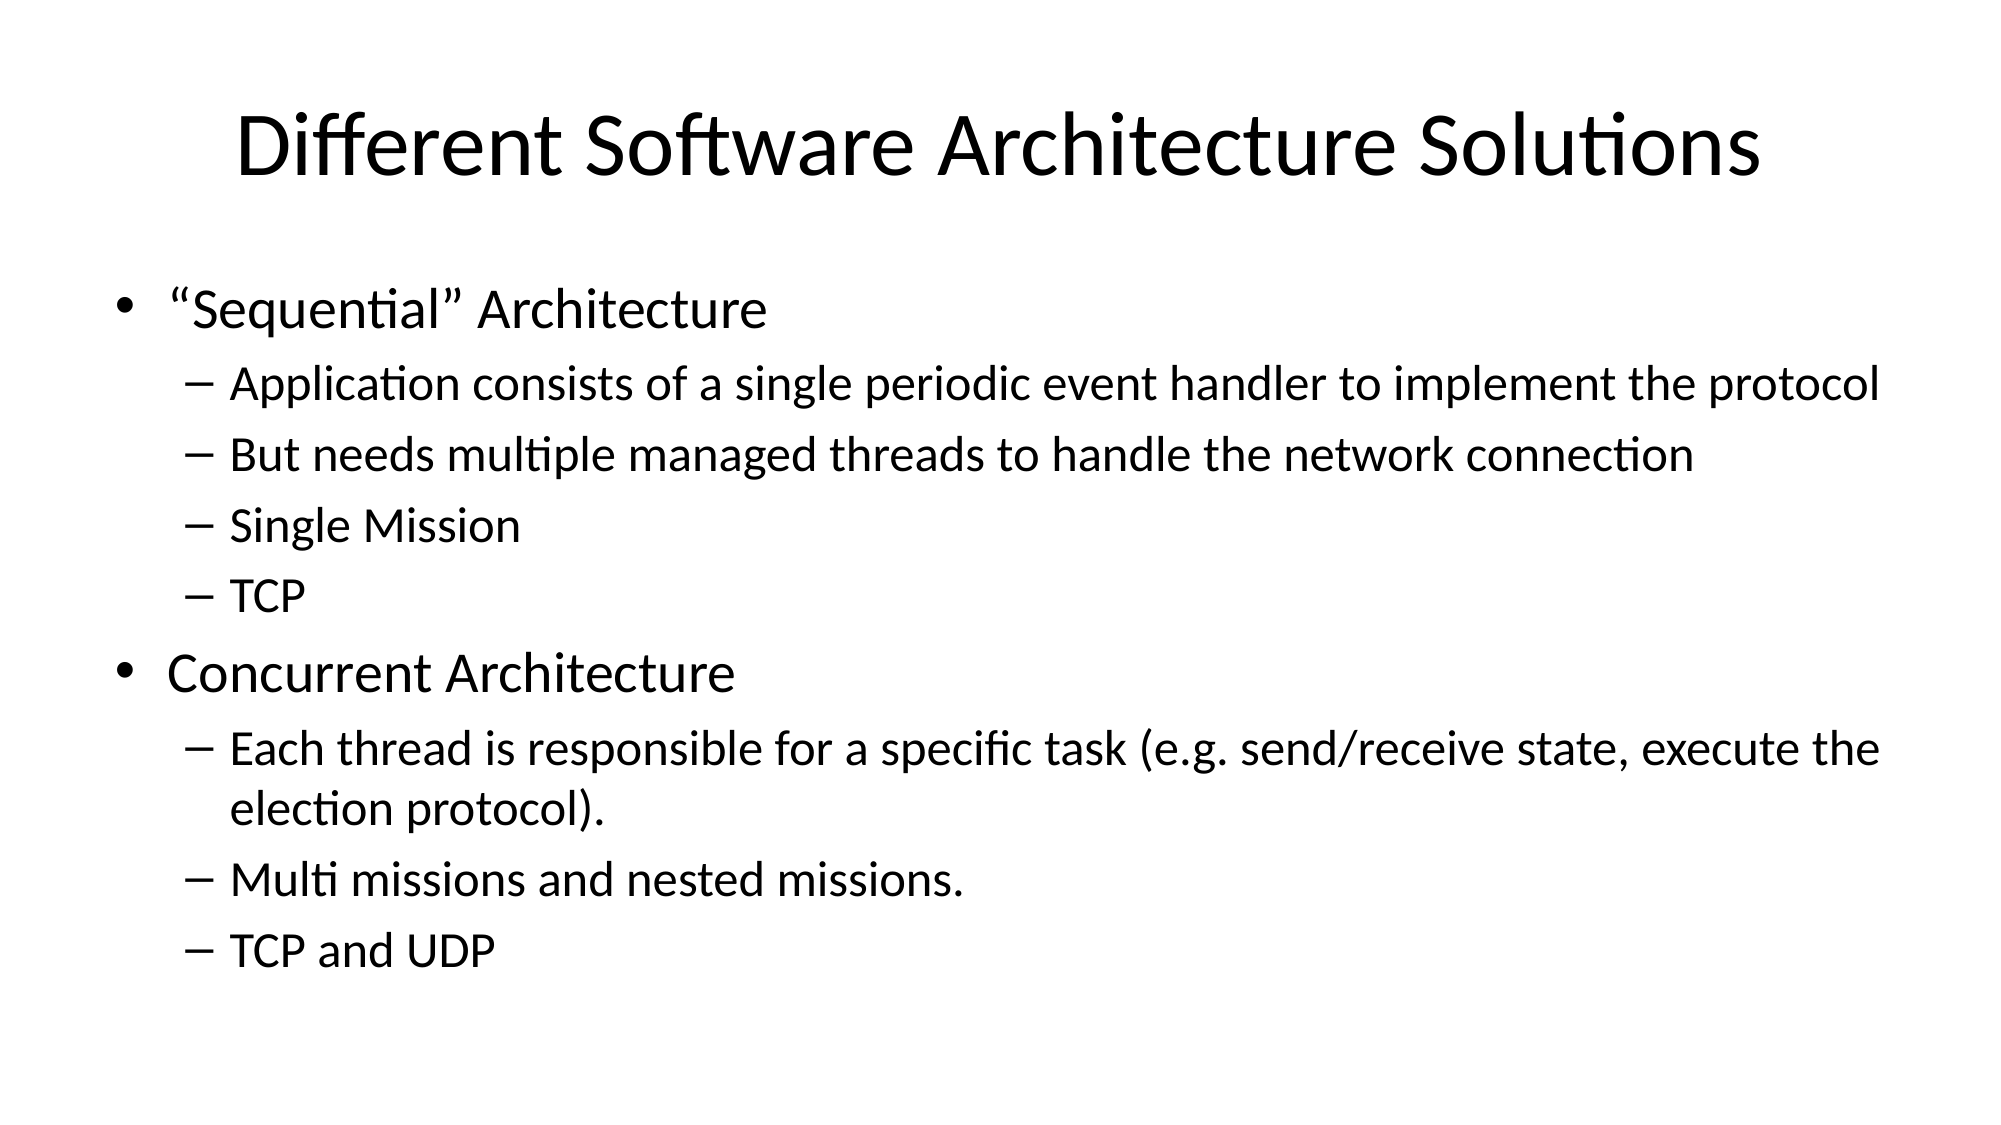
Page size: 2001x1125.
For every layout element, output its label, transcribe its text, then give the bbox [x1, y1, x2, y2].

list “Sequential” Architecture Application consists of a single periodic event handler to implement the protocol But needs multiple managed threads to handle the network connection Single Mission TCP Concurrent Architecture Each thread is responsible for a specific task (e.g. send/receive state, execute the election protocol). Multi missions and nested missions. TCP and UDP [99, 262, 1900, 1005]
title Different Software Architecture Solutions [99, 45, 1900, 233]
